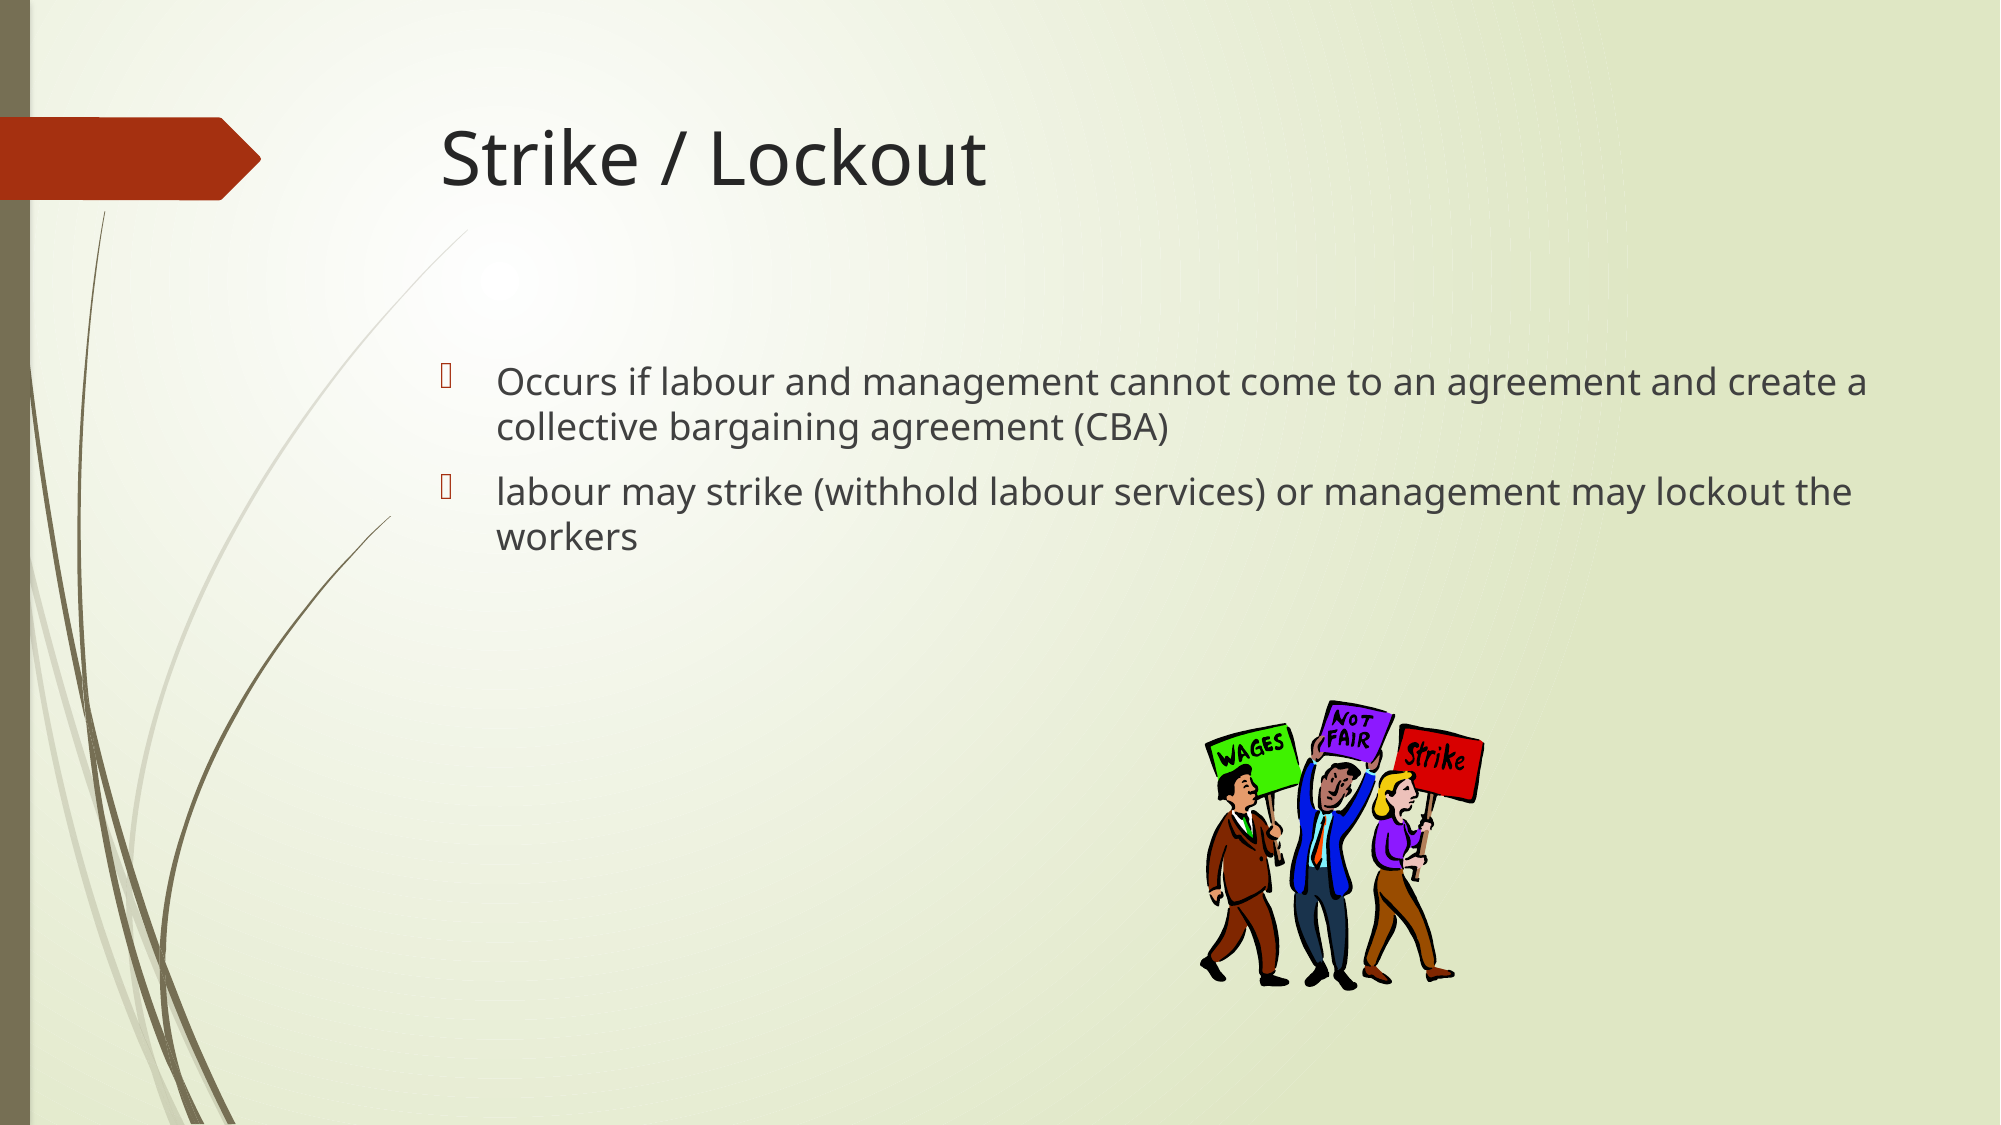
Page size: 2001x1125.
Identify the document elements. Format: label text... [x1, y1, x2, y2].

picture [1199, 699, 1486, 992]
list Occurs if labour and management cannot come to an agreement and create a collective bargaining agreement (CBA) labour may strike (withhold labour services) or management may lockout the workers [424, 350, 1888, 970]
title Strike / Lockout [425, 102, 1888, 313]
